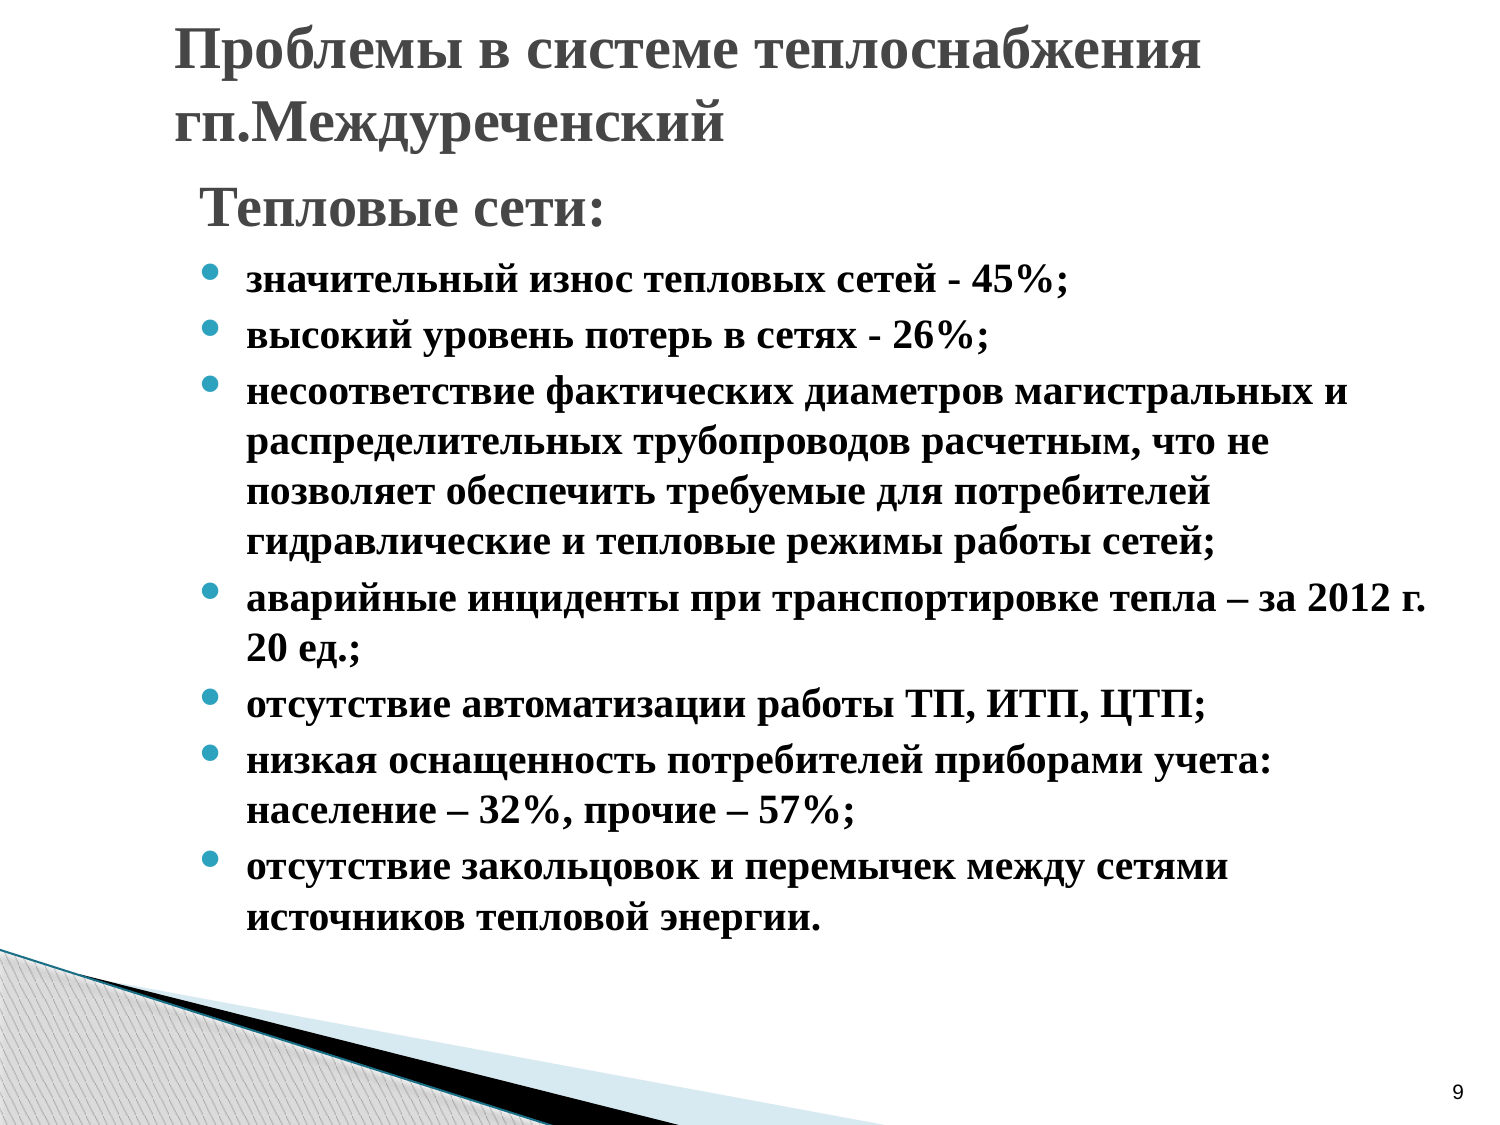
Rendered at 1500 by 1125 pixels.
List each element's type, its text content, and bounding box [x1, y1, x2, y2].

list Тепловые сети: значительный износ тепловых сетей - 45%; высокий уровень потерь в сетях - 26%; несоответствие фактических диаметров магистральных и распределительных трубопроводов расчетным, что не позволяет обеспечить требуемые для потребителей гидравлические и тепловые режимы работы сетей; аварийные инциденты при транспортировке тепла – за 2012 г. 20 ед.; отсутствие автоматизации работы ТП, ИТП, ЦТП; низкая оснащенность потребителей приборами учета: население – 32%, прочие – 57%; отсутствие закольцовок и перемычек между сетями источников тепловой энергии. [171, 160, 1471, 976]
title Проблемы в системе теплоснабжения гп.Междуреченский [159, 0, 1500, 161]
slide_number 9 [1418, 1051, 1479, 1112]
